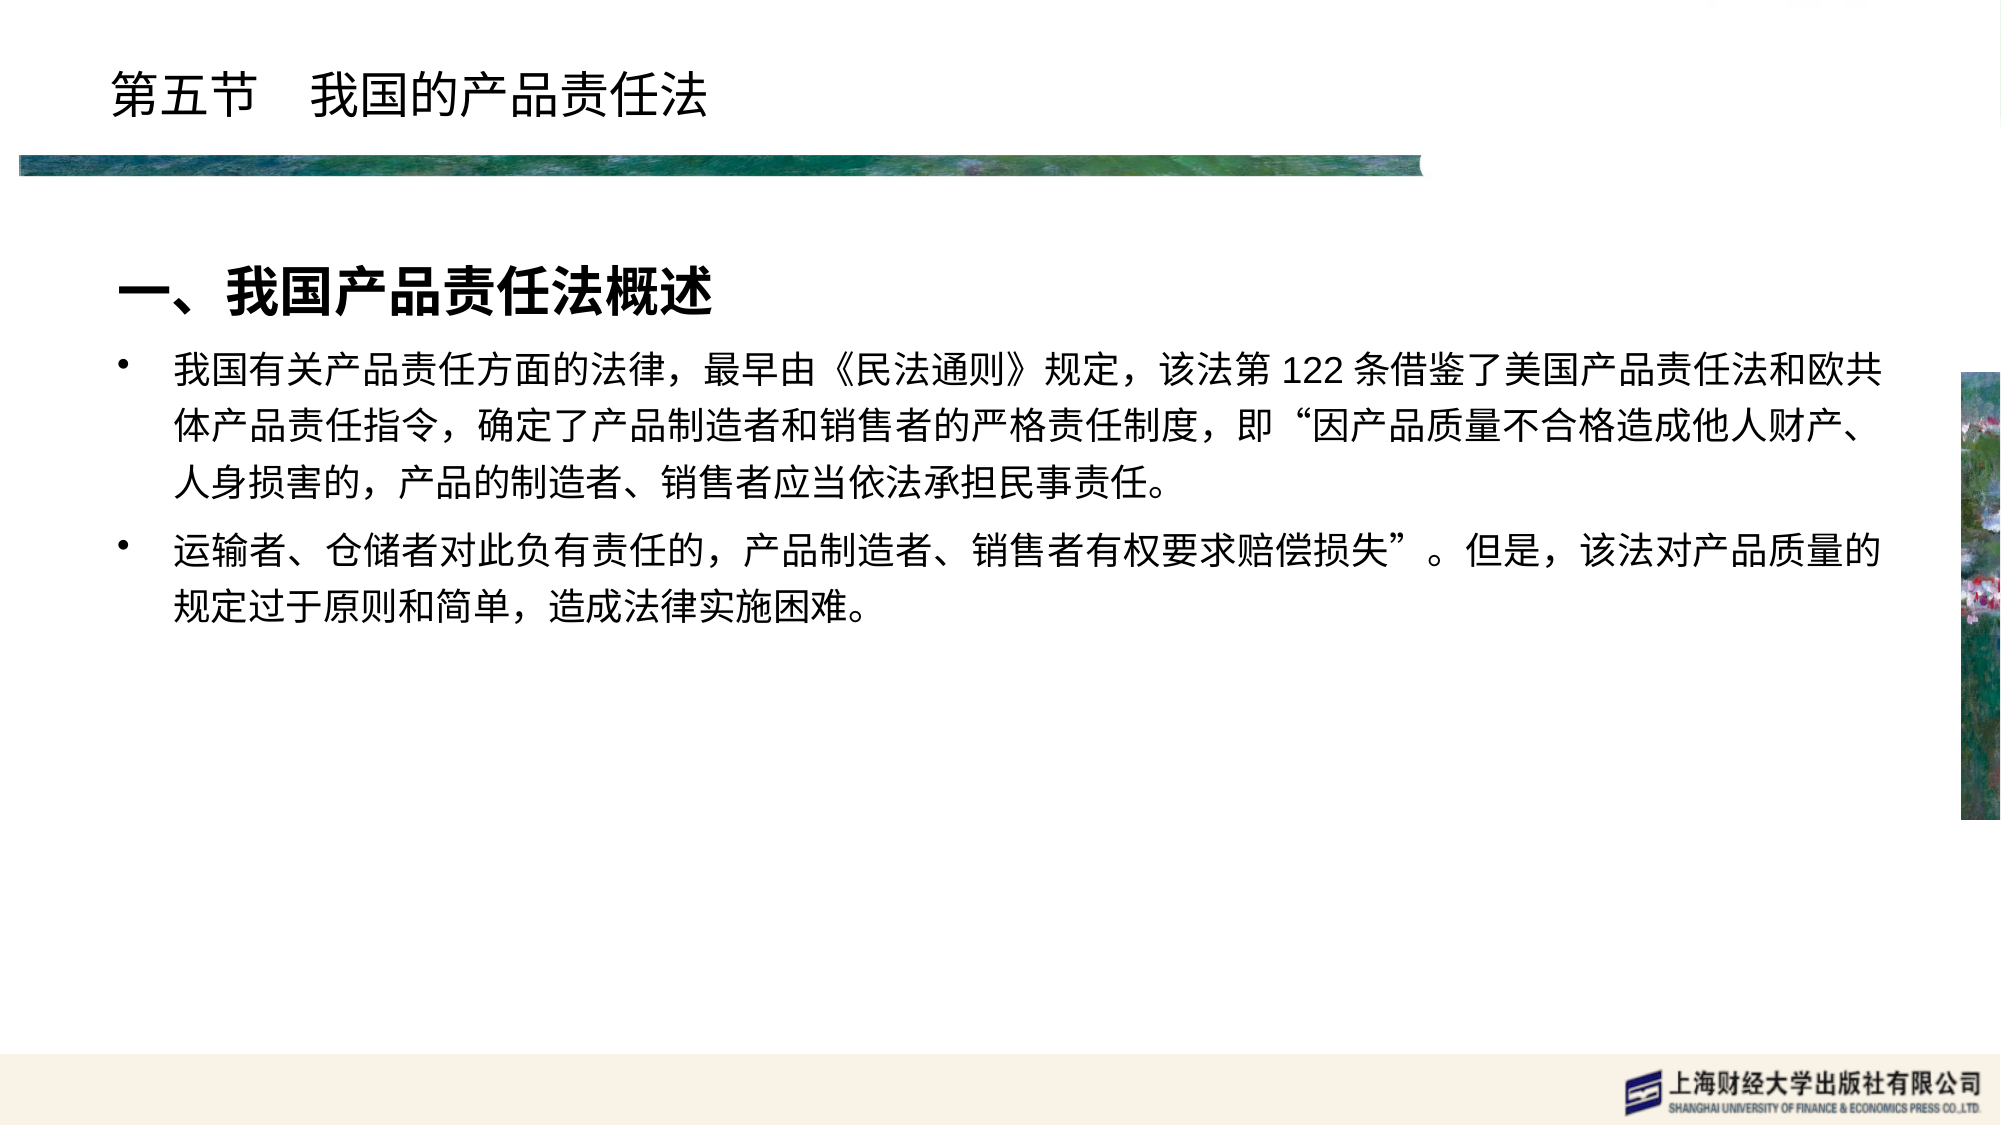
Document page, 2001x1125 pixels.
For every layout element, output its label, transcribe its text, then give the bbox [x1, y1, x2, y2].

picture [0, 0, 2001, 1125]
list 一、我国产品责任法概述 我国有关产品责任方面的法律，最早由《民法通则》规定，该法第122条借鉴了美国产品责任法和欧共体产品责任指令，确定了产品制造者和销售者的严格责任制度，即“因产品质量不合格造成他人财产、人身损害的，产品的制造者、销售者应当依法承担民事责任。 运输者、仓储者对此负有责任的，产品制造者、销售者有权要求赔偿损失”。但是，该法对产品质量的规定过于原则和简单，造成法律实施困难。 [102, 233, 1898, 1032]
title 第五节 我国的产品责任法 [94, 42, 1451, 146]
